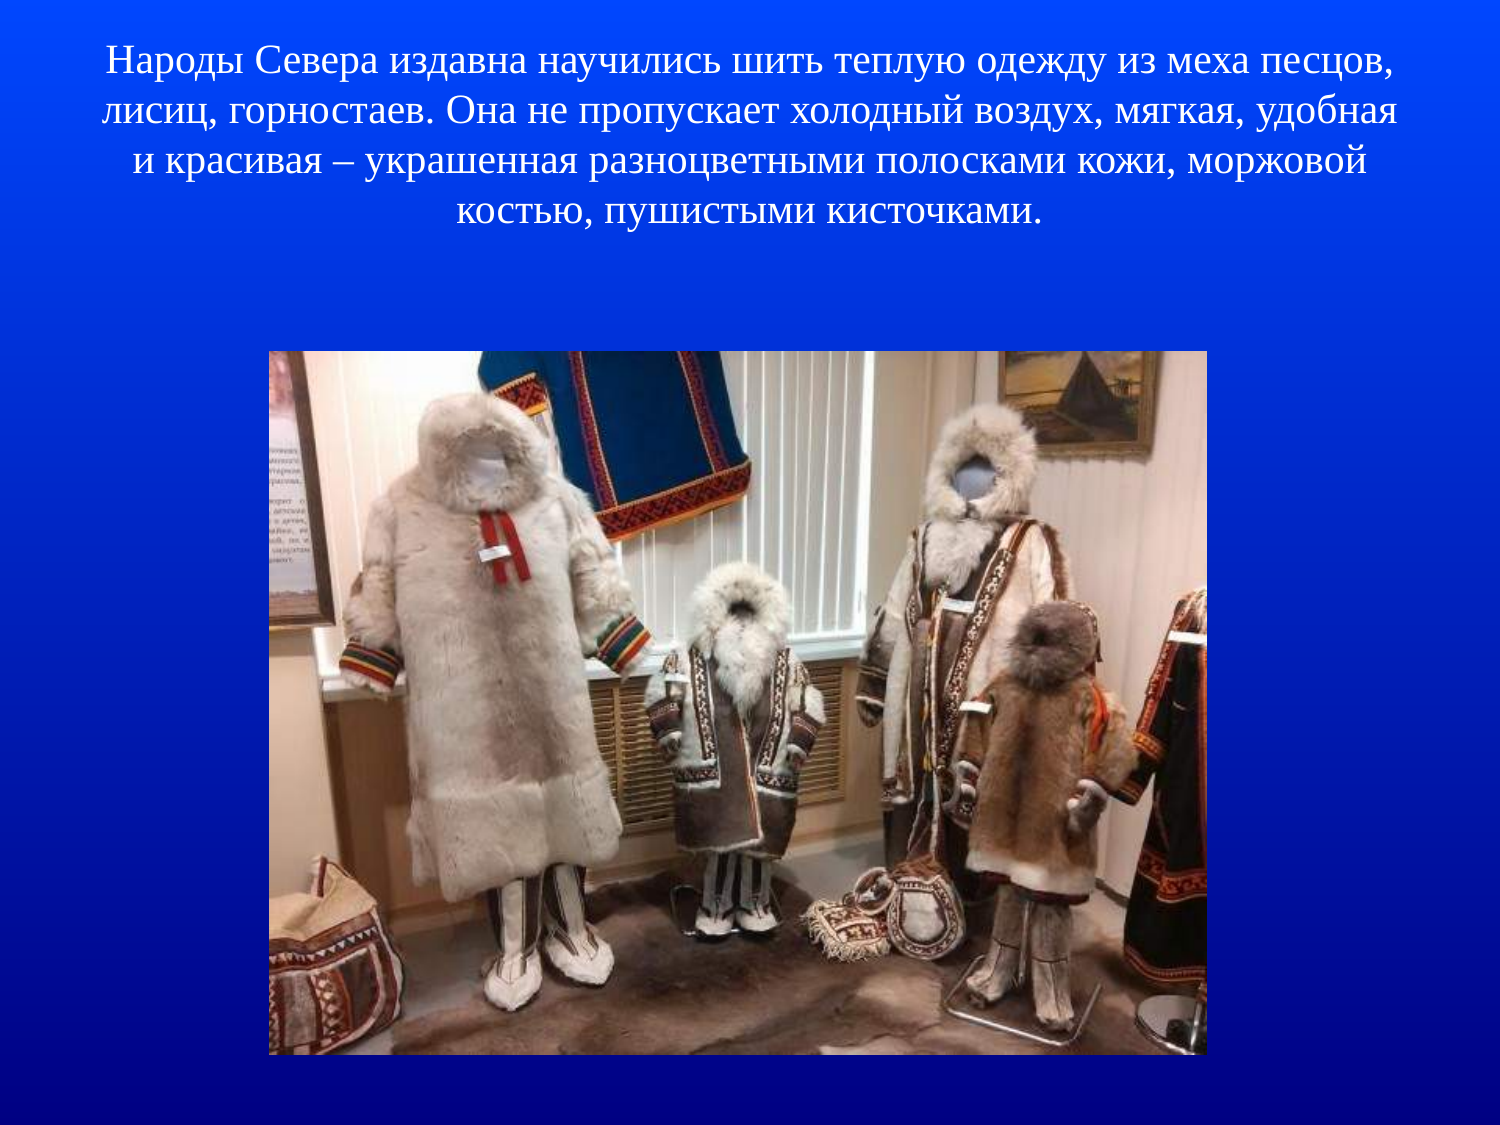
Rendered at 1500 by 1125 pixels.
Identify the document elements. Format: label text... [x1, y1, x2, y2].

title Народы Севера издавна научились шить теплую одежду из меха песцов, лисиц, горностаев. Она не пропускает холодный воздух, мягкая, удобная и красивая – украшенная разноцветными полосками кожи, моржовой костью, пушистыми кисточками. [75, 45, 1425, 270]
picture [269, 351, 1208, 1055]
